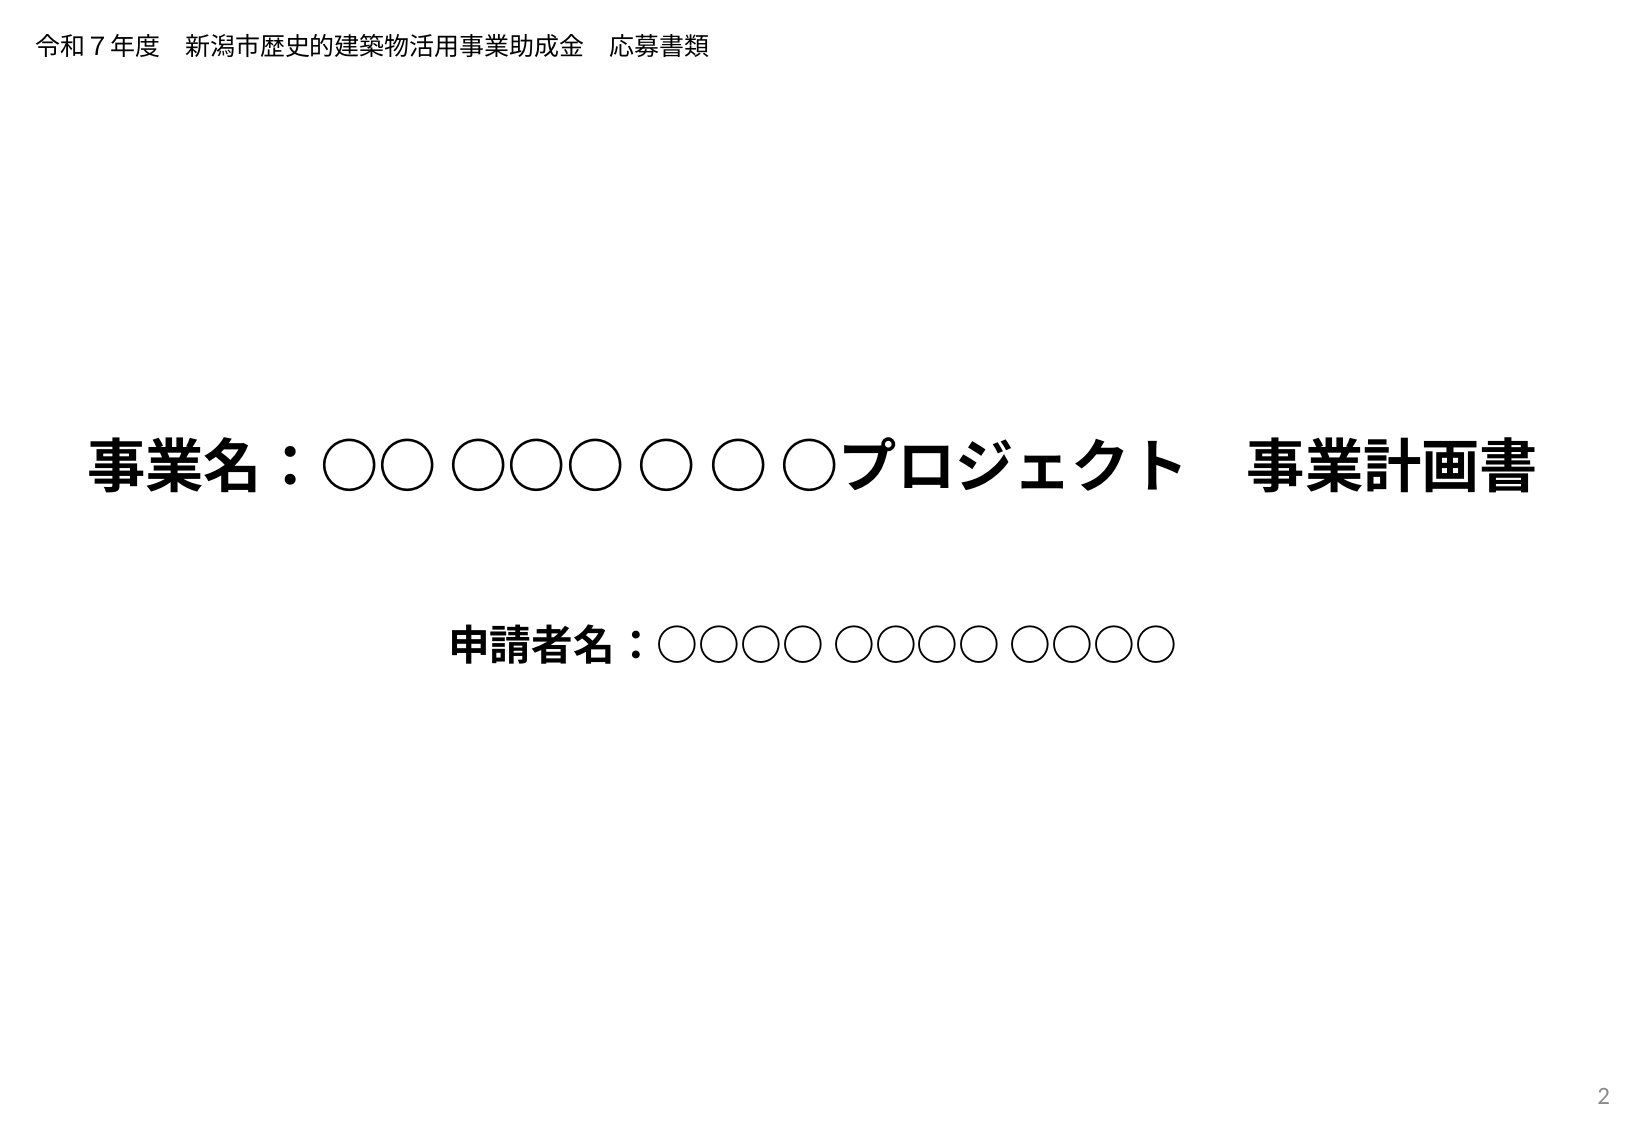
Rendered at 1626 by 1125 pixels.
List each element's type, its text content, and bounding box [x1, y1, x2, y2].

slide_number 2 [1259, 1065, 1625, 1125]
text_box 令和７年度 新潟市歴史的建築物活用事業助成金 応募書類 [20, 23, 867, 69]
text_box 事業名：○○ ○○○ ○ ○ ○プロジェクト 事業計画書 申請者名：○○○○ ○○○○ ○○○○ [0, 421, 1625, 677]
